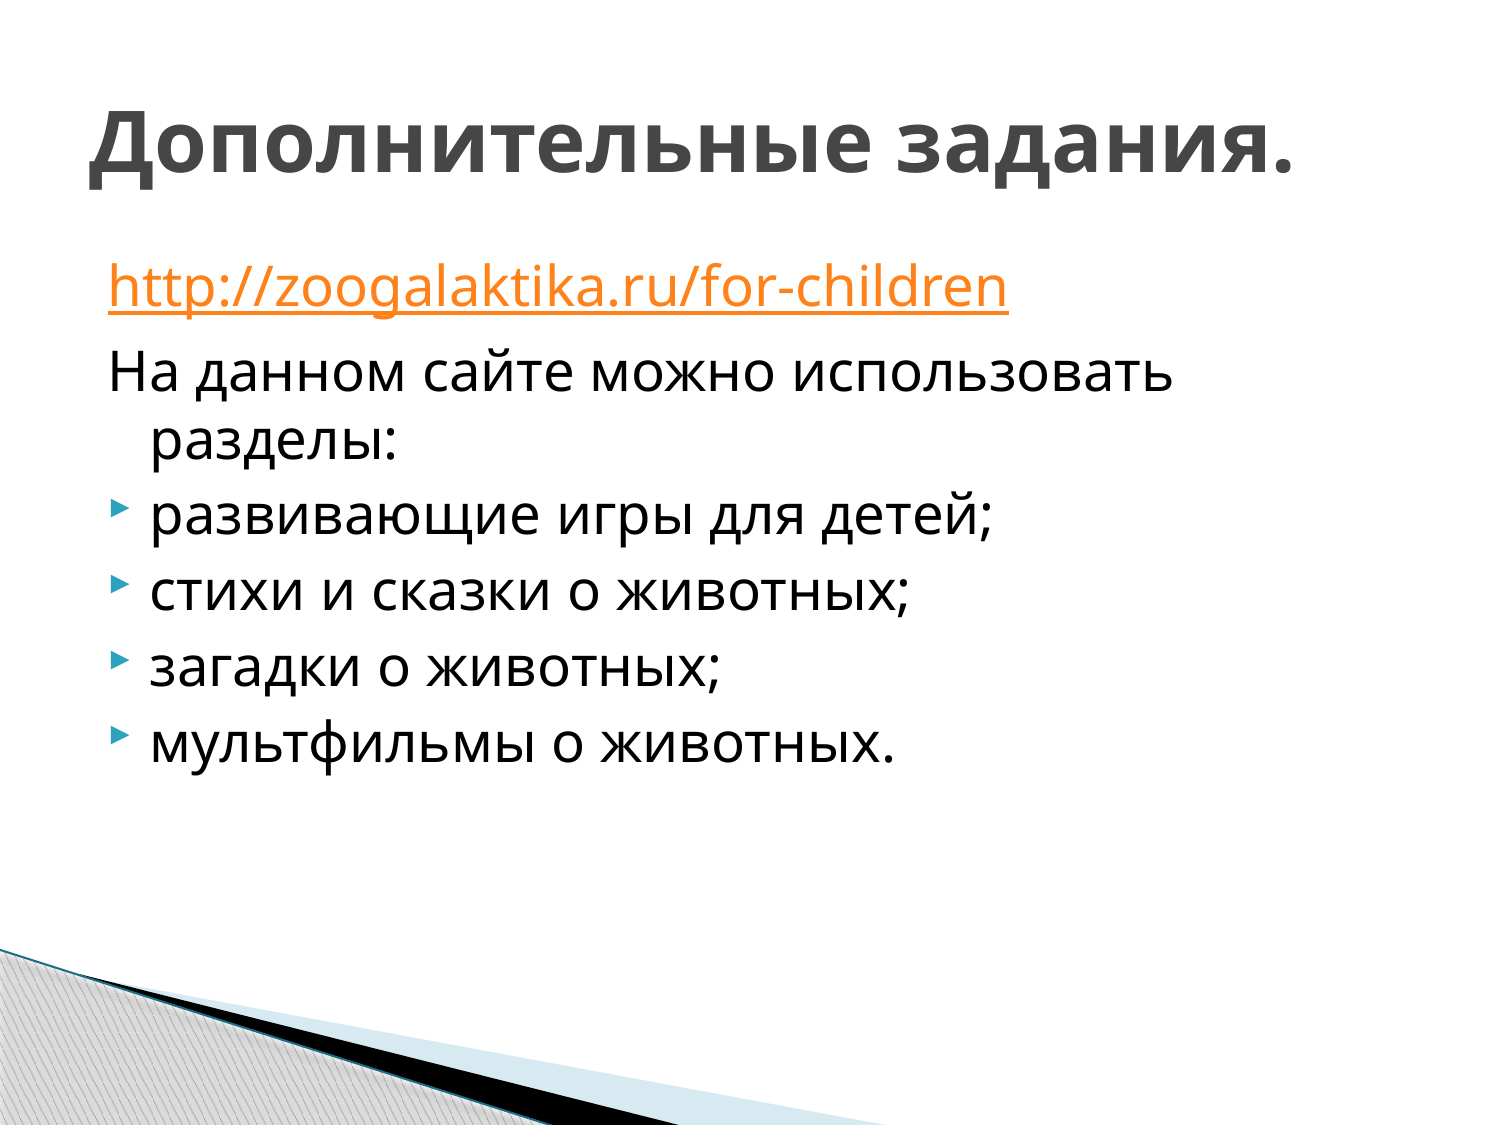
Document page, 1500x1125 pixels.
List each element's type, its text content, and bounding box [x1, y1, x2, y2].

title Дополнительные задания. [75, 45, 1425, 233]
list http://zoogalaktika.ru/for-children На данном сайте можно использовать разделы: развивающие игры для детей; стихи и сказки о животных; загадки о животных; мультфильмы о животных. [75, 243, 1425, 986]
